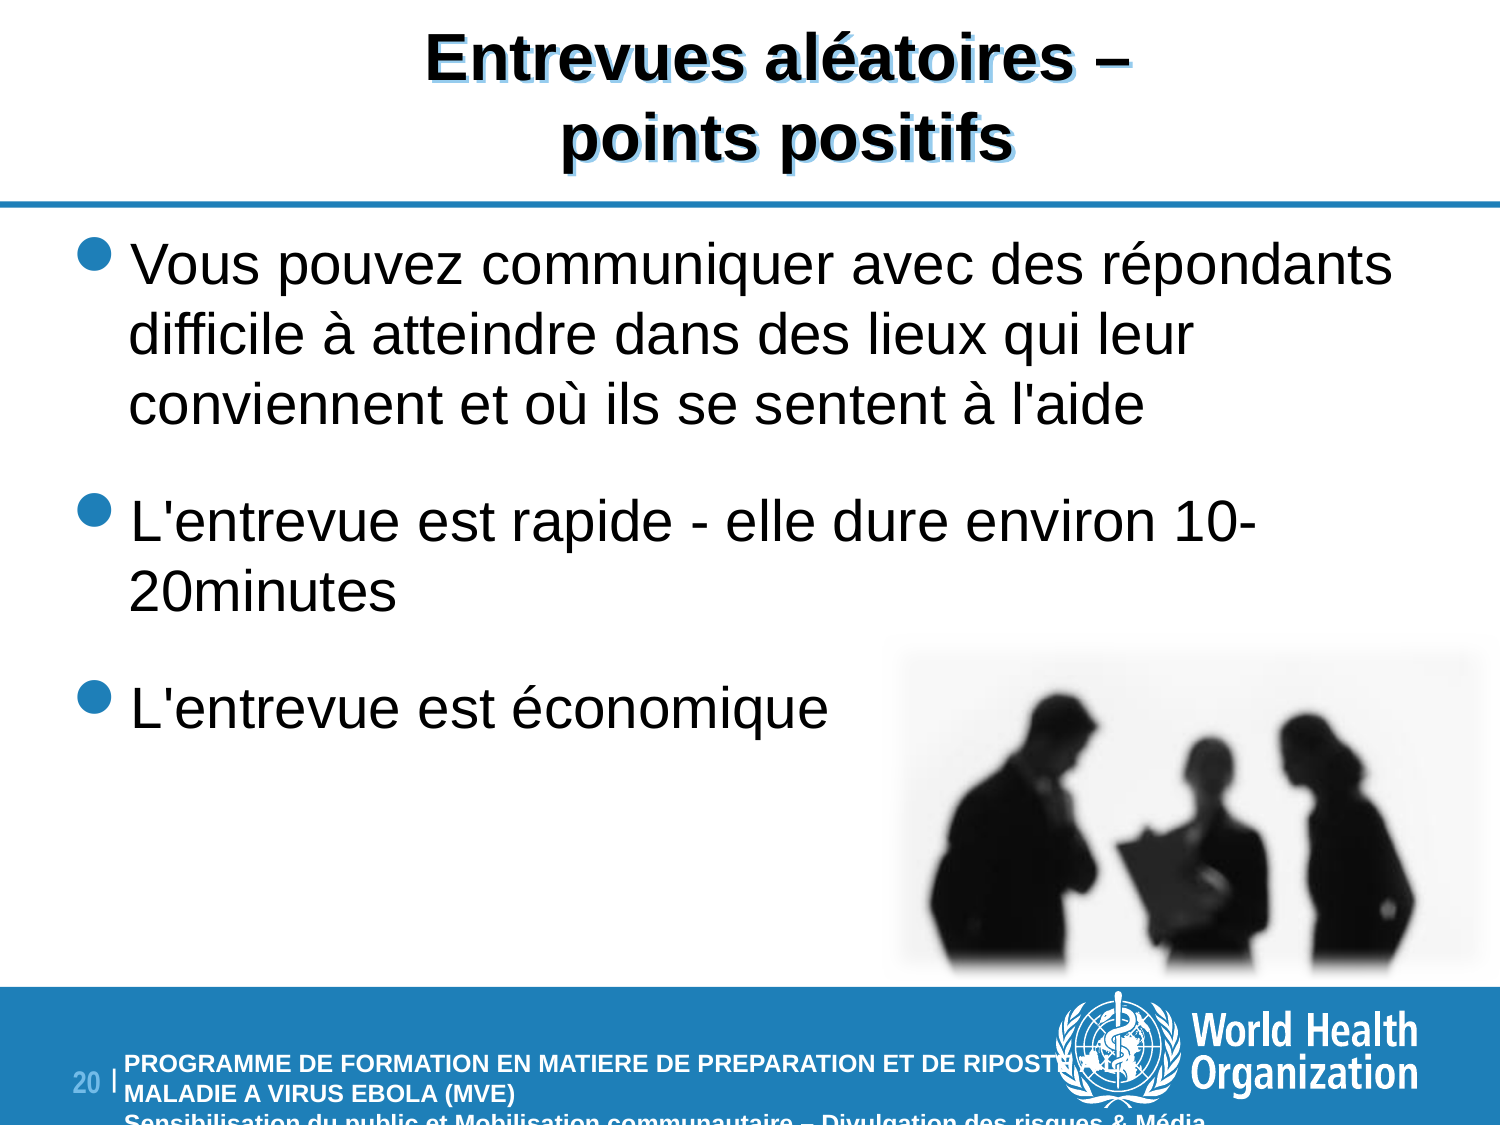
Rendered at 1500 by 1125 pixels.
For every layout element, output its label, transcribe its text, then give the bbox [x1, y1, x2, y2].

title Entrevues aléatoires – points positifs [75, 0, 1500, 188]
list Vous pouvez communiquer avec des répondants difficile à atteindre dans des lieux qui leur conviennent et où ils se sentent à l'aide L'entrevue est rapide - elle dure environ 10-20minutes L'entrevue est économique [72, 226, 1438, 984]
picture [882, 633, 1500, 981]
